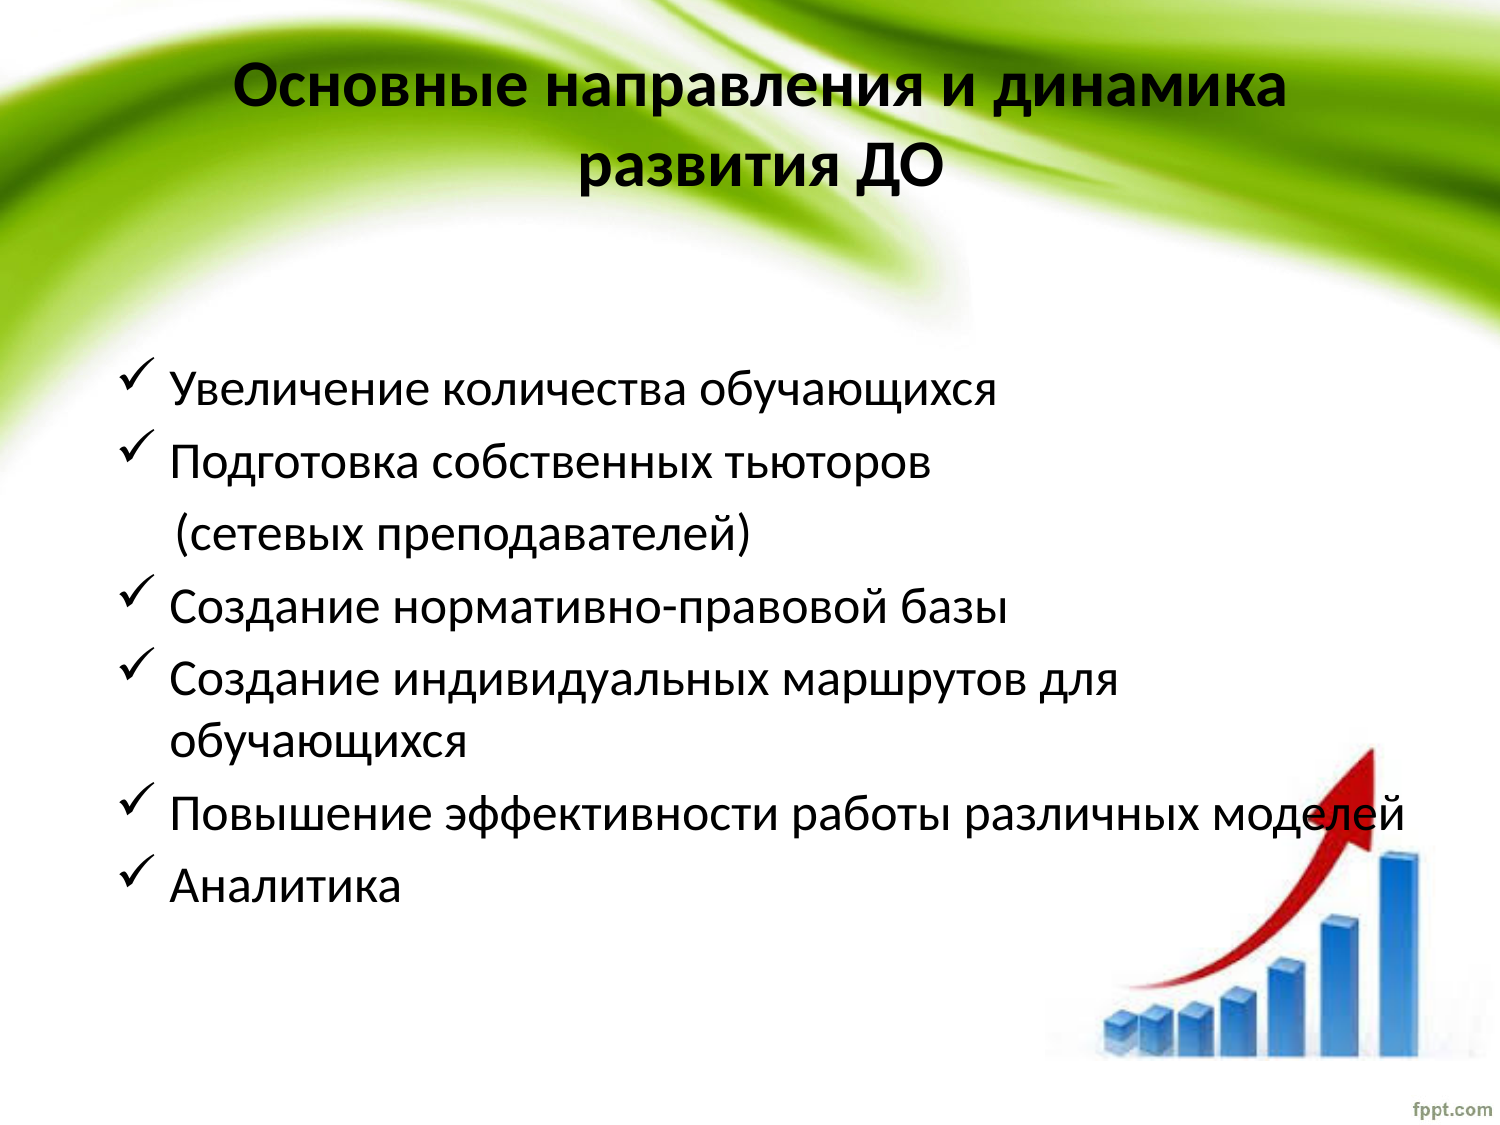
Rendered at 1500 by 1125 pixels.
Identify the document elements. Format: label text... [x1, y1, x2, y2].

title Основные направления и динамика развития ДО [158, 30, 1336, 209]
subtitle Увеличение количества обучающихся Подготовка собственных тьюторов (сетевых преподавателей) Создание нормативно-правовой базы Создание индивидуальных маршрутов для обучающихся Повышение эффективности работы различных моделей Аналитика [100, 267, 1436, 988]
picture [0, 0, 1500, 1125]
